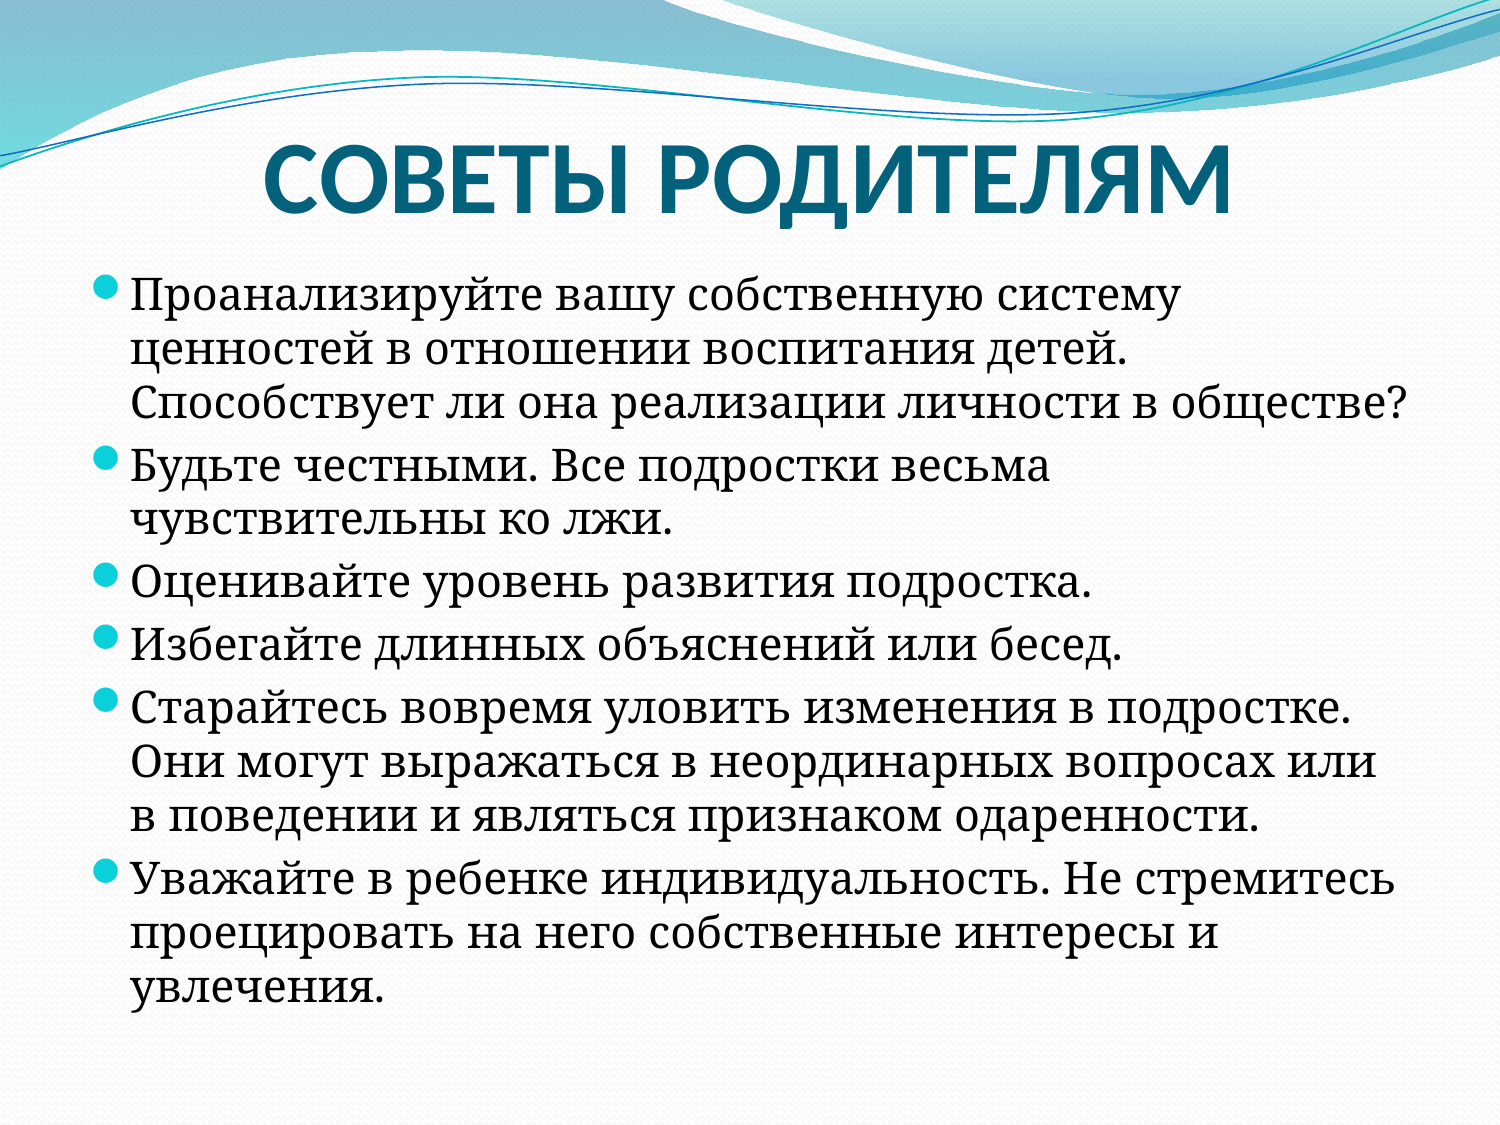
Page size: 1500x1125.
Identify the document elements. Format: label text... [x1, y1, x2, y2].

title СОВЕТЫ РОДИТЕЛЯМ [75, 82, 1425, 235]
list Проанализируйте вашу собственную систему ценностей в отношении воспитания детей. Способствует ли она реализации личности в обществе? Будьте честными. Все подростки весьма чувствительны ко лжи. Оценивайте уровень развития подростка. Избегайте длинных объяснений или бесед. Старайтесь вовремя уловить изменения в подростке. Они могут выражаться в неординарных вопросах или в поведении и являться признаком одаренности. Уважайте в ребенке индивидуальность. Не стремитесь проецировать на него собственные интересы и увлечения. [75, 257, 1425, 1038]
